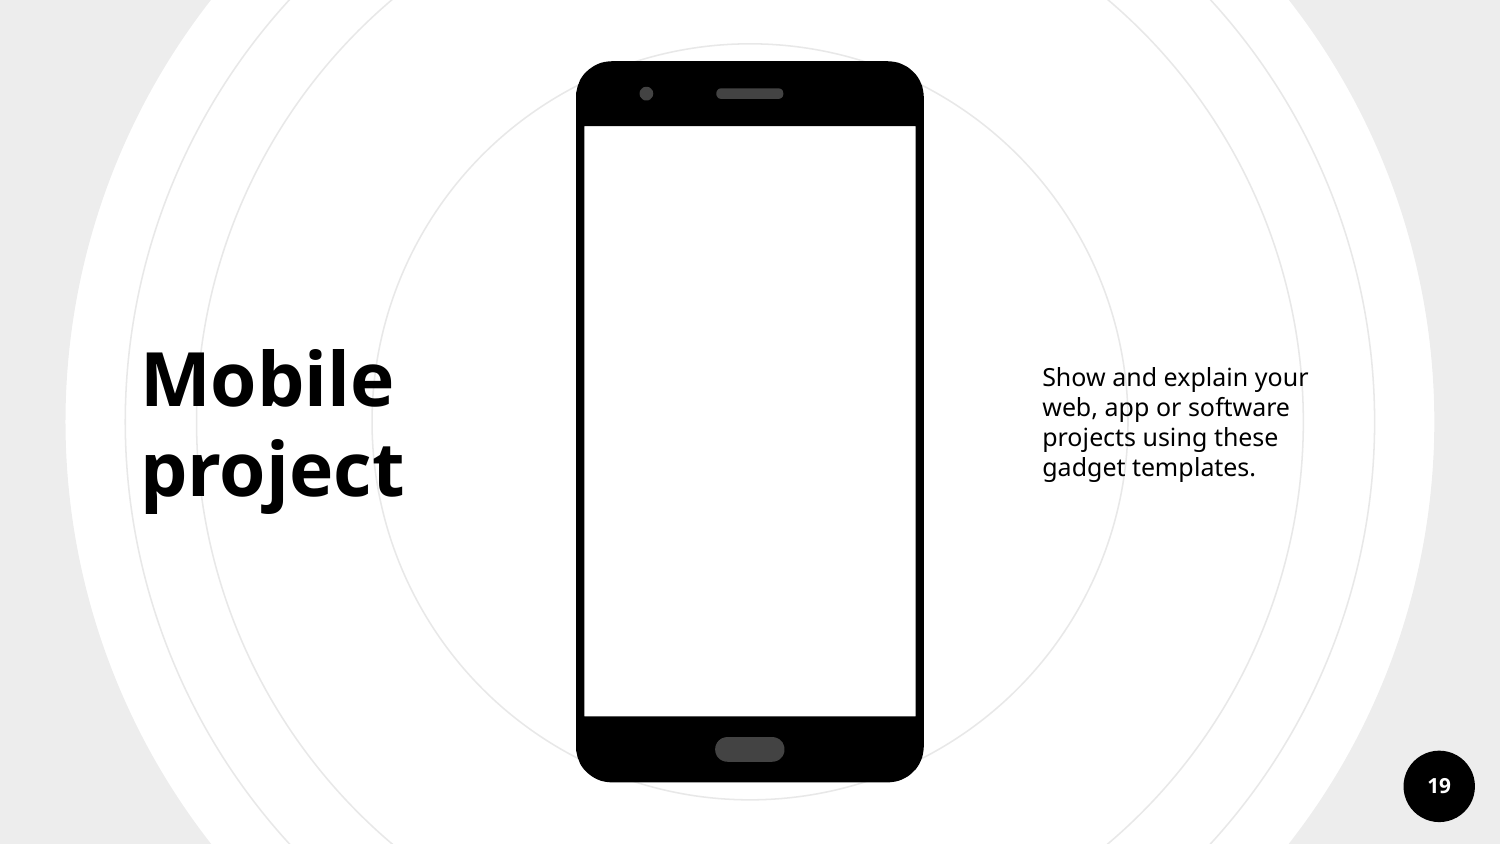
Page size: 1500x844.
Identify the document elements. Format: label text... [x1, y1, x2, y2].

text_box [575, 60, 925, 783]
slide_number 19 [1403, 750, 1475, 823]
list Mobile project [125, 72, 473, 771]
list Show and explain your web, app or software projects using these gadget templates. [1027, 72, 1375, 771]
